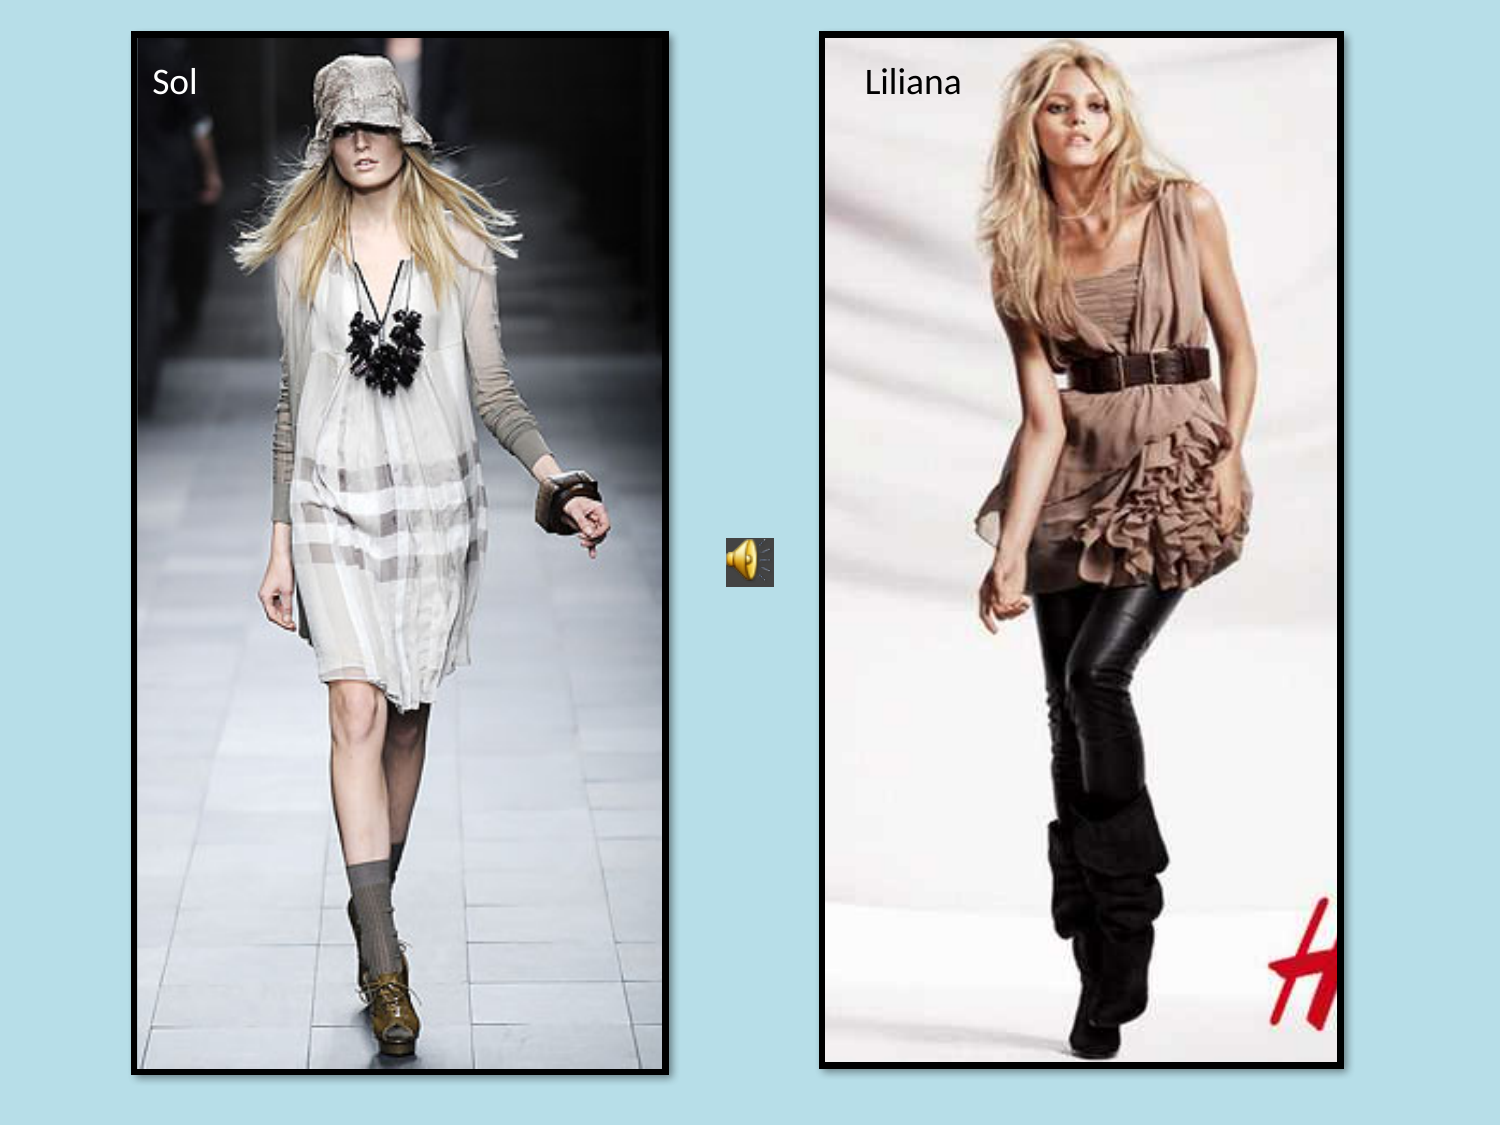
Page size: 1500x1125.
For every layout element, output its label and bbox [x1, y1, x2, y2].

picture [137, 37, 663, 1069]
picture [724, 537, 776, 588]
picture [824, 37, 1338, 1063]
